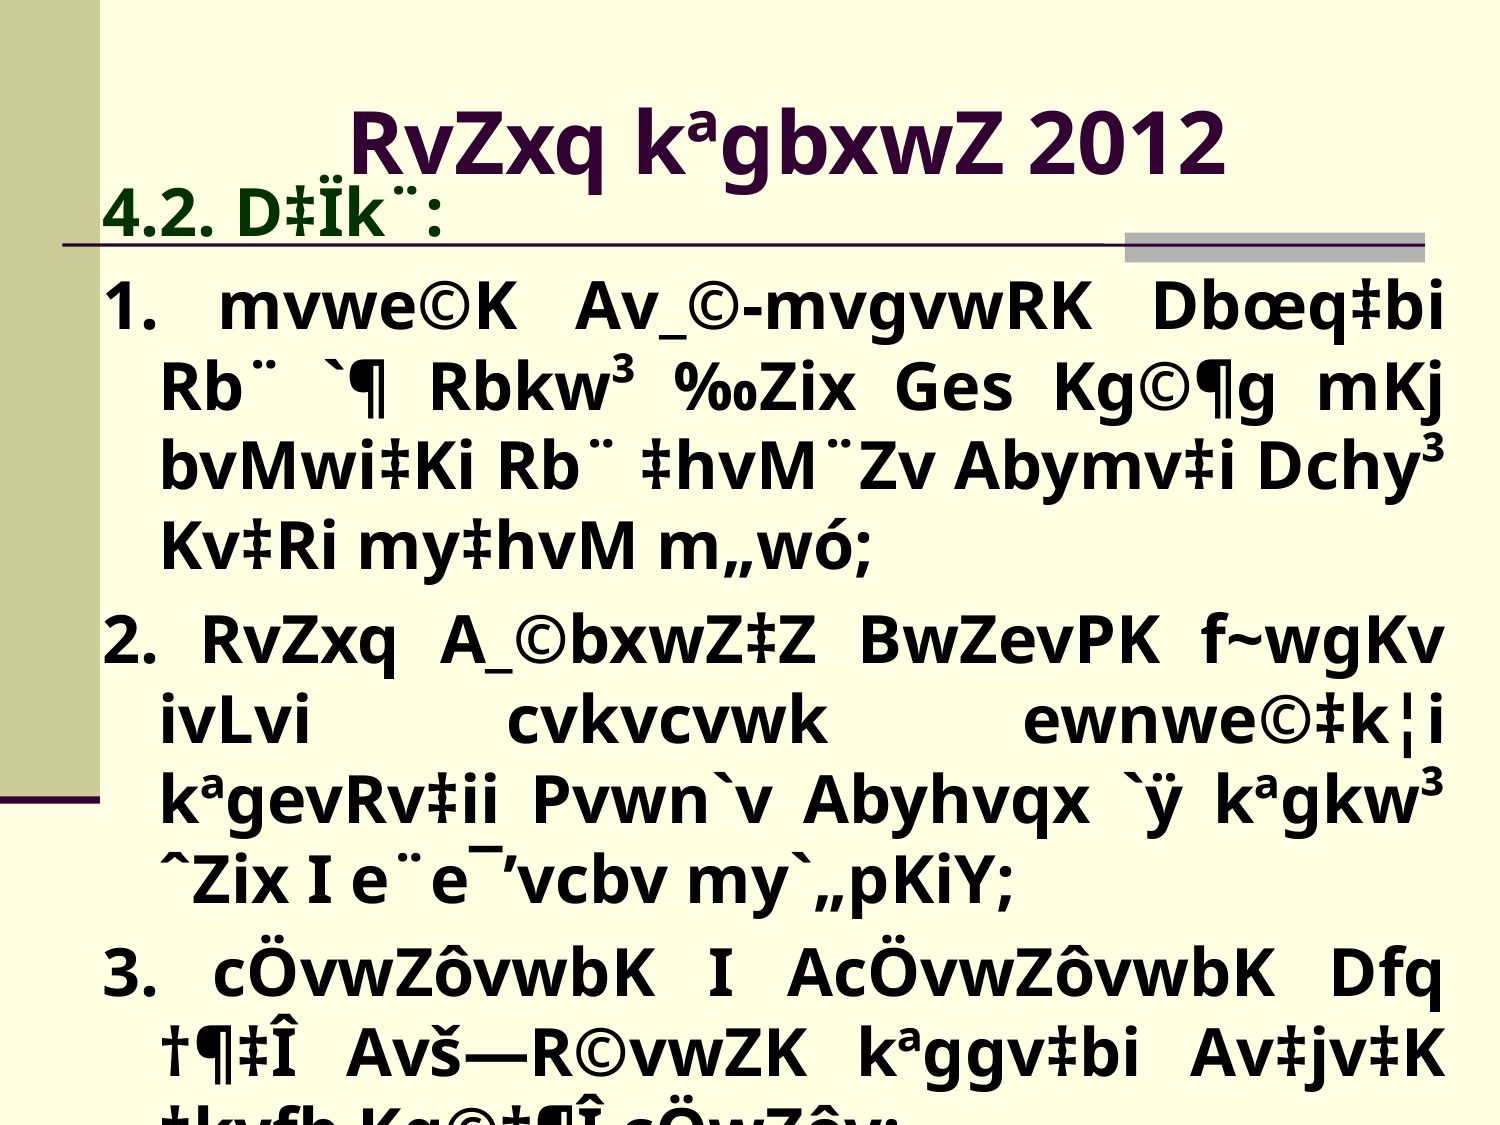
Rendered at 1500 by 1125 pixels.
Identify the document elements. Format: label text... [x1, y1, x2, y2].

list 4.2. D‡Ïk¨: 1. mvwe©K Av_©-mvgvwRK Dbœq‡bi Rb¨ `¶ Rbkw³ ‰Zix Ges Kg©¶g mKj bvMwi‡Ki Rb¨ ‡hvM¨Zv Abymv‡i Dchy³ Kv‡Ri my‡hvM m„wó; 2. RvZxq A_©bxwZ‡Z BwZevPK f~wgKv ivLvi cvkvcvwk ewnwe©‡k¦i kªgevRv‡ii Pvwn`v Abyhvqx `ÿ kªgkw³ ˆZix I e¨e¯’vcbv my`„pKiY; 3. cÖvwZôvwbK I AcÖvwZôvwbK Dfq †¶‡Î Avš—R©vwZK kªggv‡bi Av‡jv‡K †kvfb Kg©‡¶Î cÖwZôv; 4. kªgRxex gvby‡li Rxebgvb Dbœq‡bi aviv‡K Ae¨vnZ ivLvi Rb¨ cÖ‡qvRbxq e¨e¯’v MÖnY; [87, 162, 1463, 1026]
title RvZxq kªgbxwZ 2012 [149, 45, 1426, 162]
